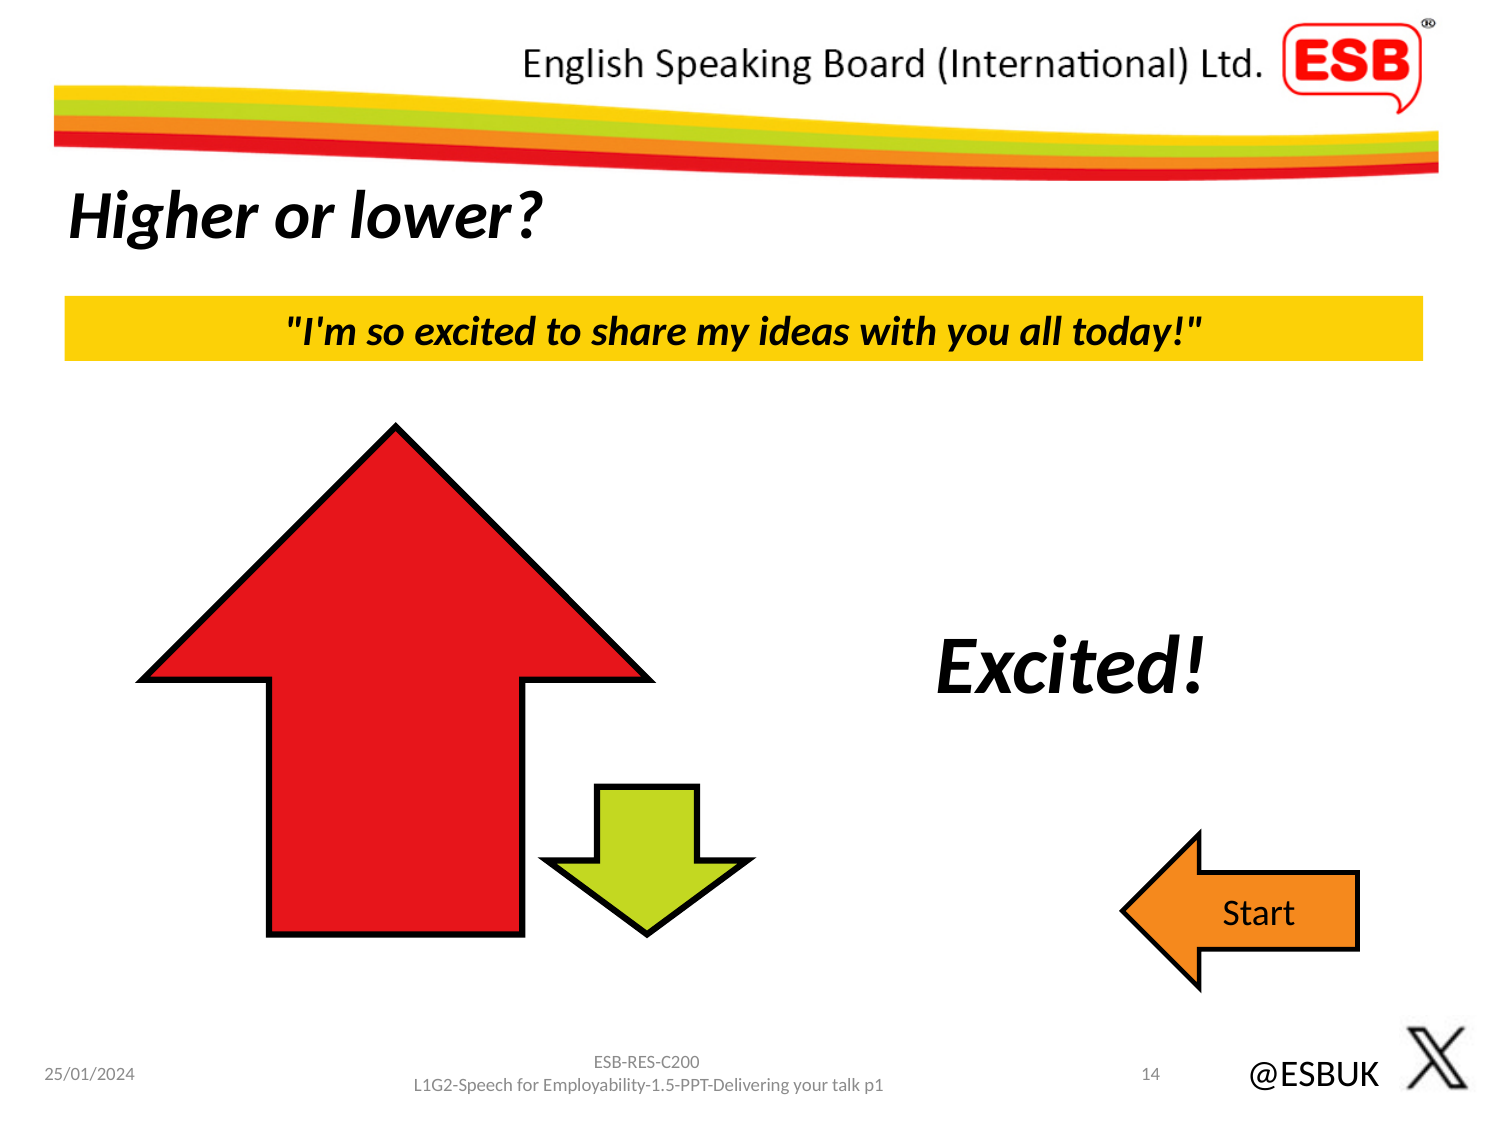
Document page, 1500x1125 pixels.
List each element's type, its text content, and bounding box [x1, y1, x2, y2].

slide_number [29, 1042, 367, 1103]
text_box [140, 425, 652, 936]
picture [0, 0, 1500, 189]
slide_number 14 [930, 1042, 1176, 1103]
text_box [544, 785, 751, 936]
text_box Start [1120, 831, 1359, 991]
text_box "I'm so excited to share my ideas with you all today!" [64, 295, 1424, 361]
picture [1399, 1015, 1480, 1102]
footer ESB-RES-C200 L1G2-Speech for Employability-1.5-PPT-Delivering your talk p1 [395, 1042, 902, 1103]
title Higher or lower? [53, 168, 1347, 264]
text_box Excited! [820, 602, 1323, 718]
